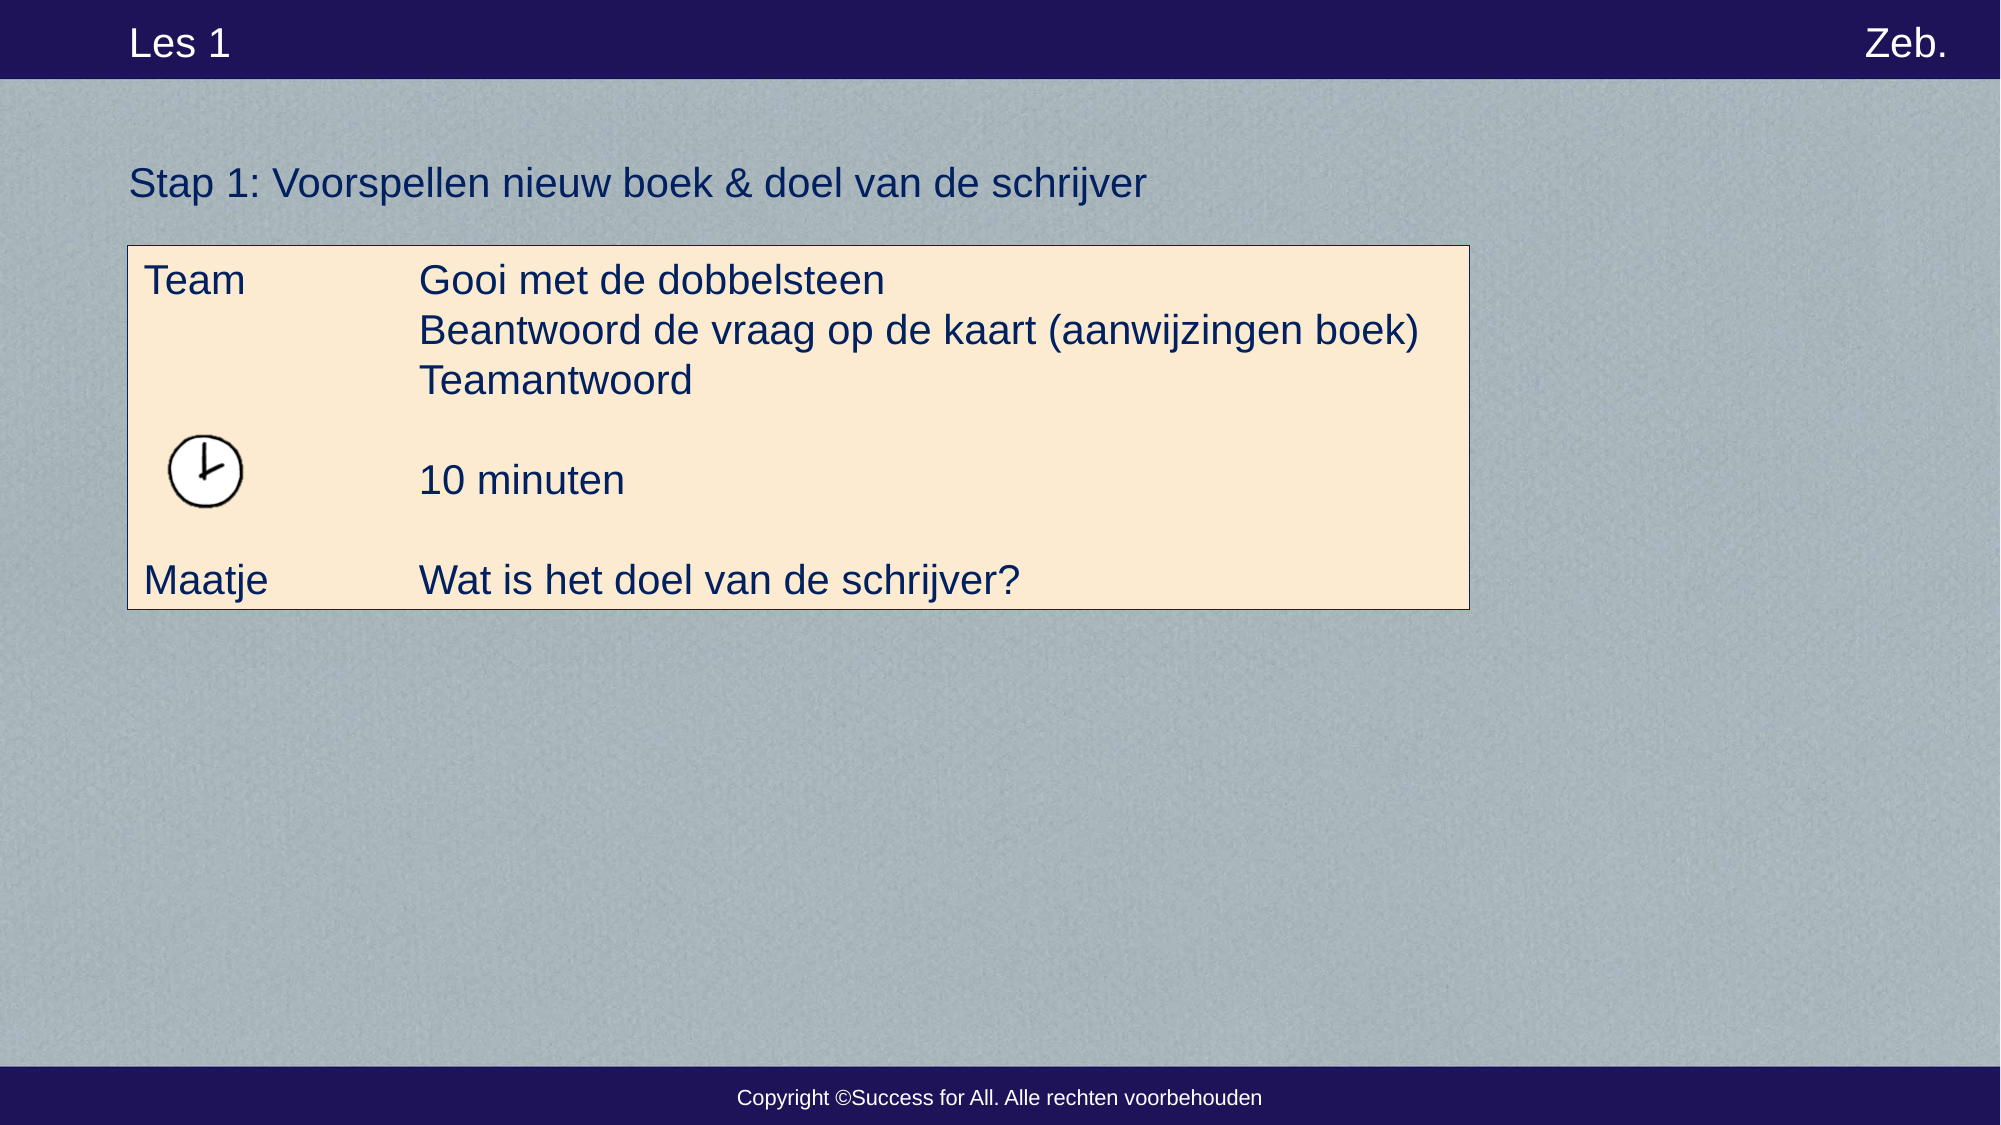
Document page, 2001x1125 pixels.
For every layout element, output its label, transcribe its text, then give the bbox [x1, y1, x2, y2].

text_box Les 1 [114, 8, 354, 73]
text_box Team Gooi met de dobbelsteen Beantwoord de vraag op de kaart (aanwijzingen boek) Teamantwoord 10 minuten Maatje Wat is het doel van de schrijver? [127, 245, 1470, 610]
text_box Zeb. [786, 8, 1963, 73]
picture [0, 0, 2001, 1125]
text_box Copyright ©Success for All. Alle rechten voorbehouden [0, 1076, 2000, 1125]
text_box Stap 1: Voorspellen nieuw boek & doel van de schrijver [113, 148, 1635, 214]
